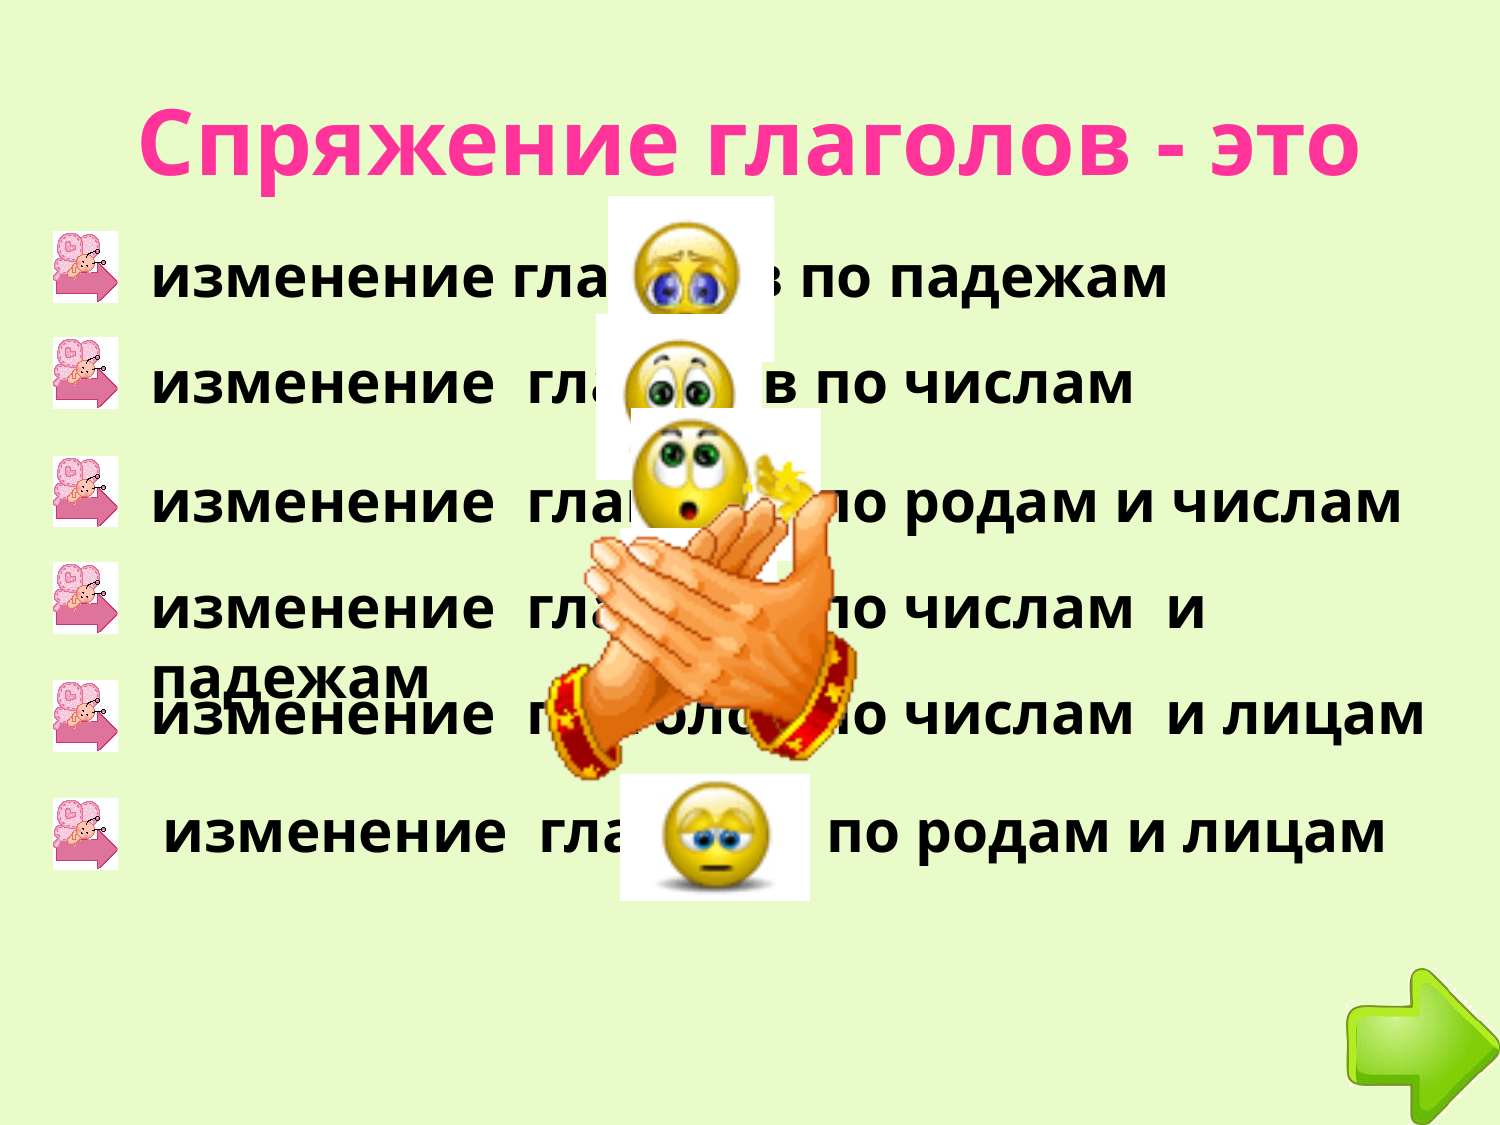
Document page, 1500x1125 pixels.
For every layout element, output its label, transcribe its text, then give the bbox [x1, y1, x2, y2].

text_box изменение глаголов по падежам [135, 231, 608, 317]
picture [1346, 968, 1500, 1125]
picture [53, 231, 118, 303]
text_box изменение глаголов по числам [135, 338, 596, 423]
text_box изменение глаголов по родам и лицам [147, 786, 620, 872]
text_box изменение глаголов по числам и лицам [888, 668, 1500, 754]
text_box изменение глаголов по числам и падежам [135, 562, 513, 668]
text_box изменение глаголов по числам и лицам [135, 668, 513, 754]
text_box изменение глаголов по числам [762, 338, 1187, 423]
picture [53, 456, 118, 528]
picture [53, 337, 118, 409]
text_box изменение глаголов по числам и падежам [888, 562, 1500, 668]
text_box изменение глаголов по родам и числам [888, 456, 1500, 541]
picture [513, 196, 888, 901]
picture [53, 680, 118, 752]
text_box изменение глаголов по родам и лицам [810, 786, 1442, 872]
text_box изменение глаголов по падежам [774, 231, 1400, 317]
picture [53, 798, 118, 870]
picture [53, 562, 118, 634]
text_box изменение глаголов по родам и числам [135, 456, 513, 541]
title Спряжение глаголов - это [75, 45, 1425, 233]
